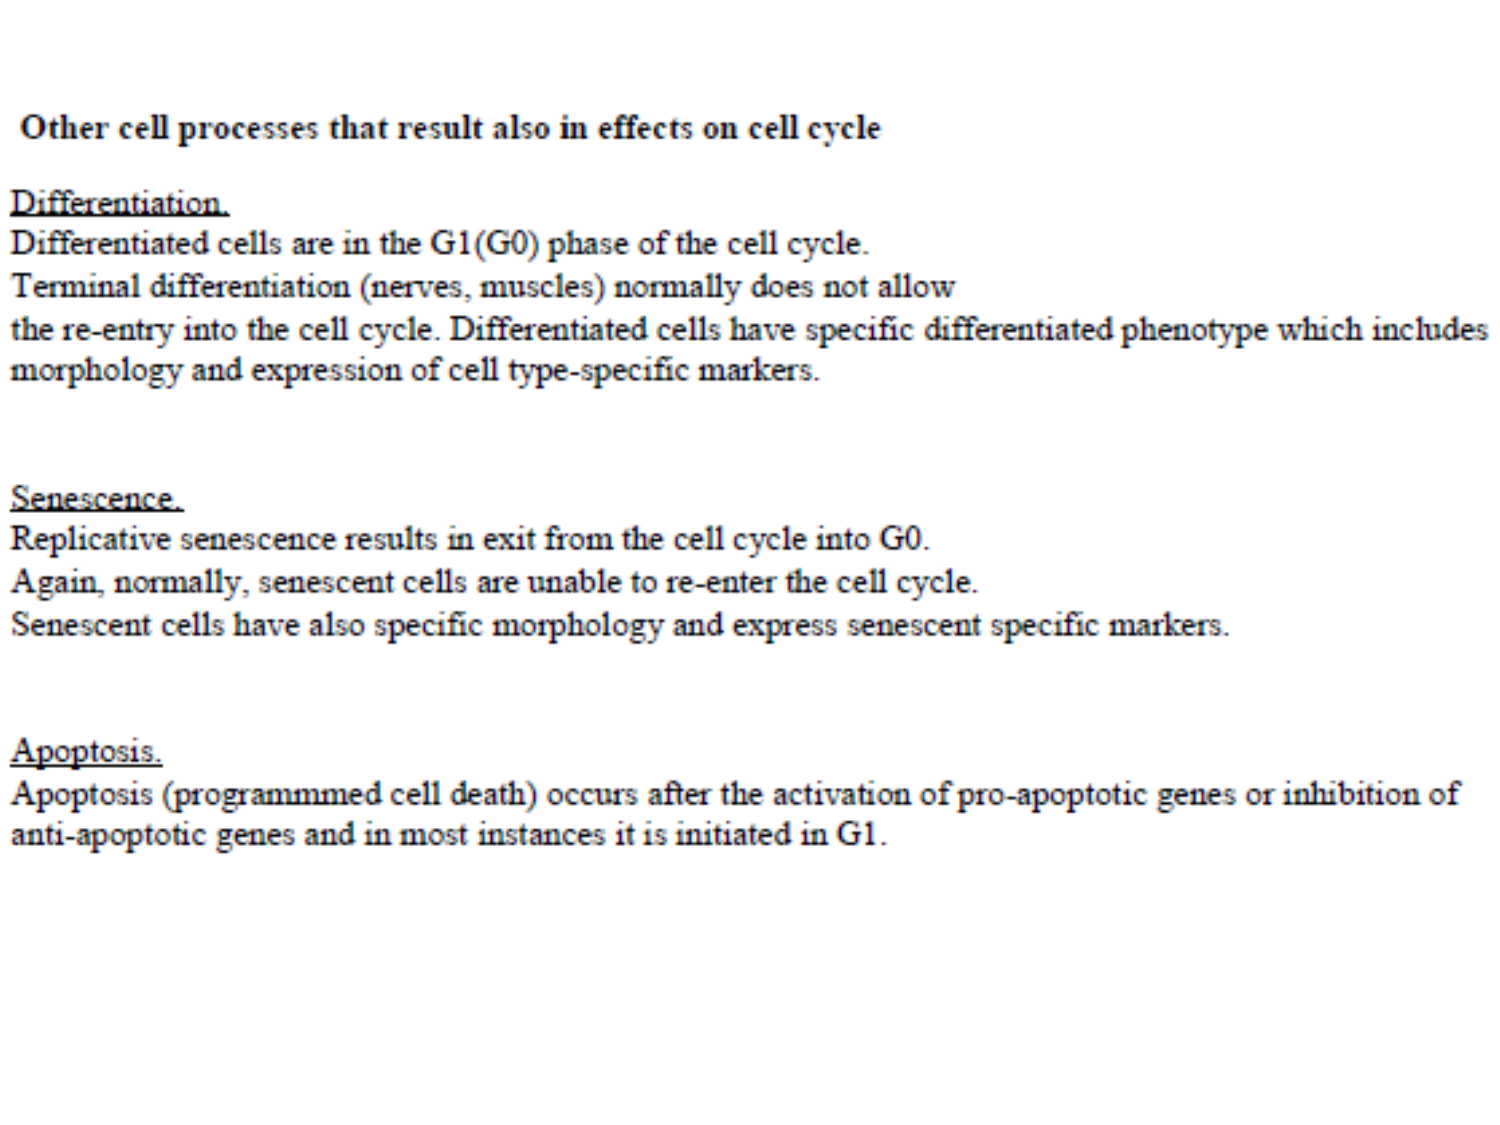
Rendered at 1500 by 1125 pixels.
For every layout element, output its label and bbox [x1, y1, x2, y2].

list [0, 109, 1500, 862]
